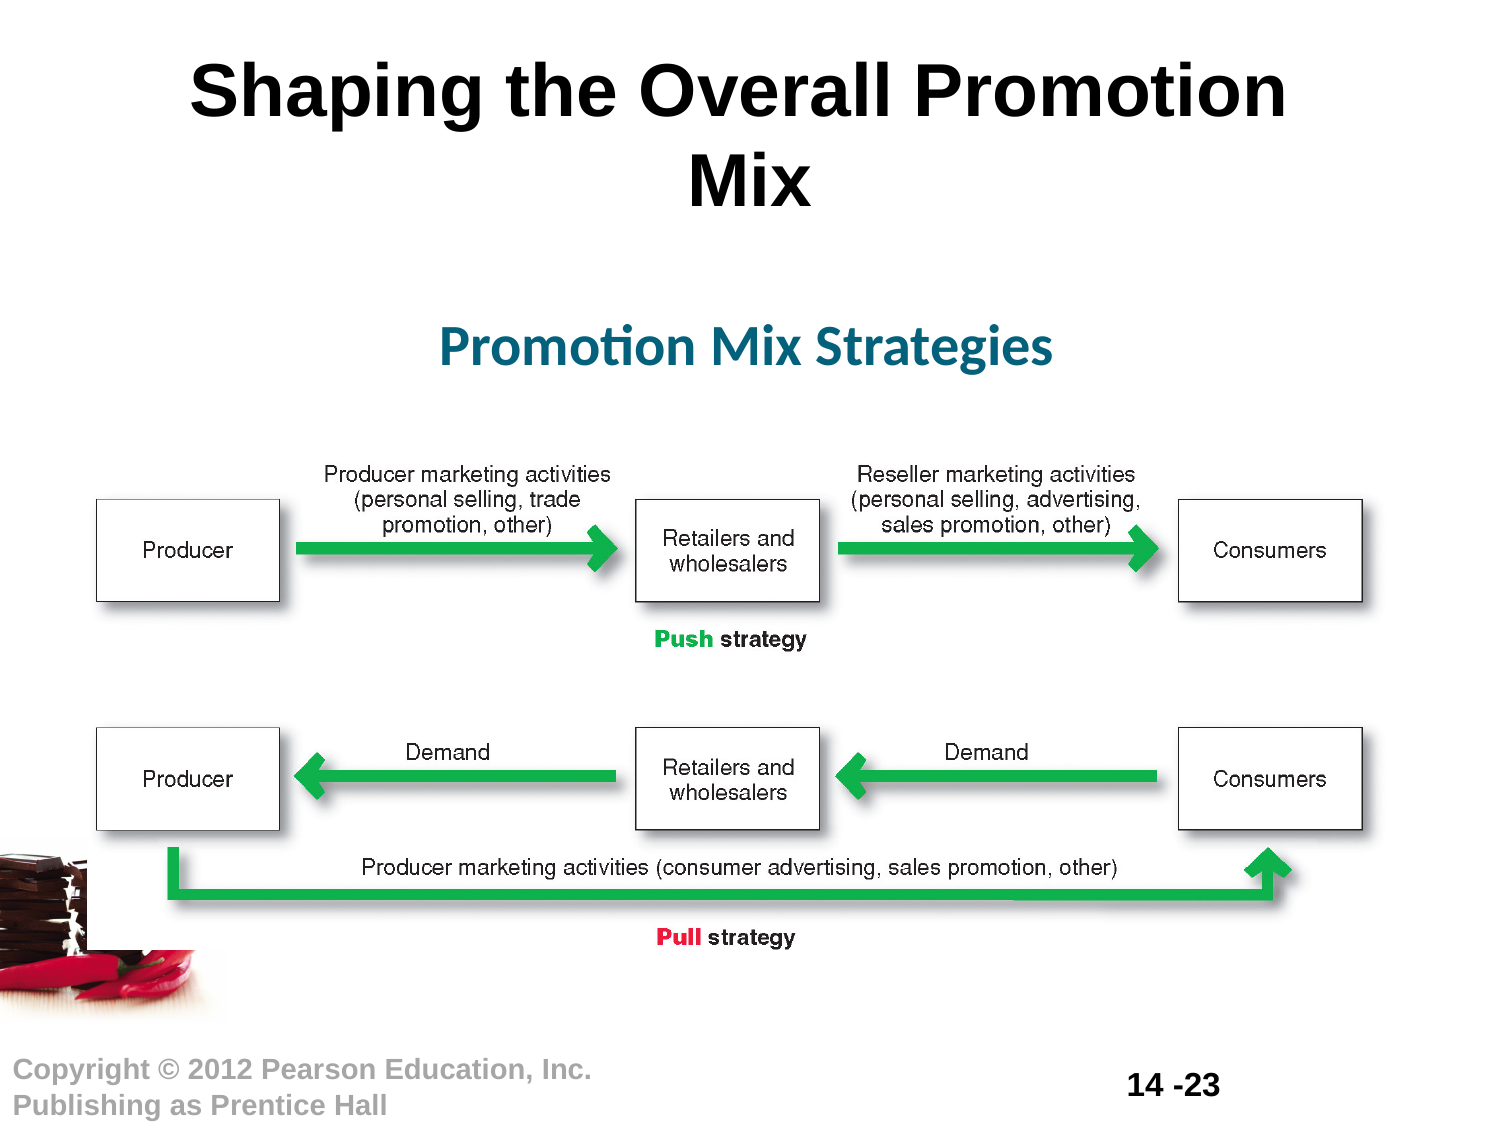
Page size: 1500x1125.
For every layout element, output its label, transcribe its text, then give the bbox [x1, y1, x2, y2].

picture [0, 461, 1388, 1025]
title Shaping the Overall Promotion Mix [112, 37, 1388, 226]
list Promotion Mix Strategies [199, 299, 1294, 388]
